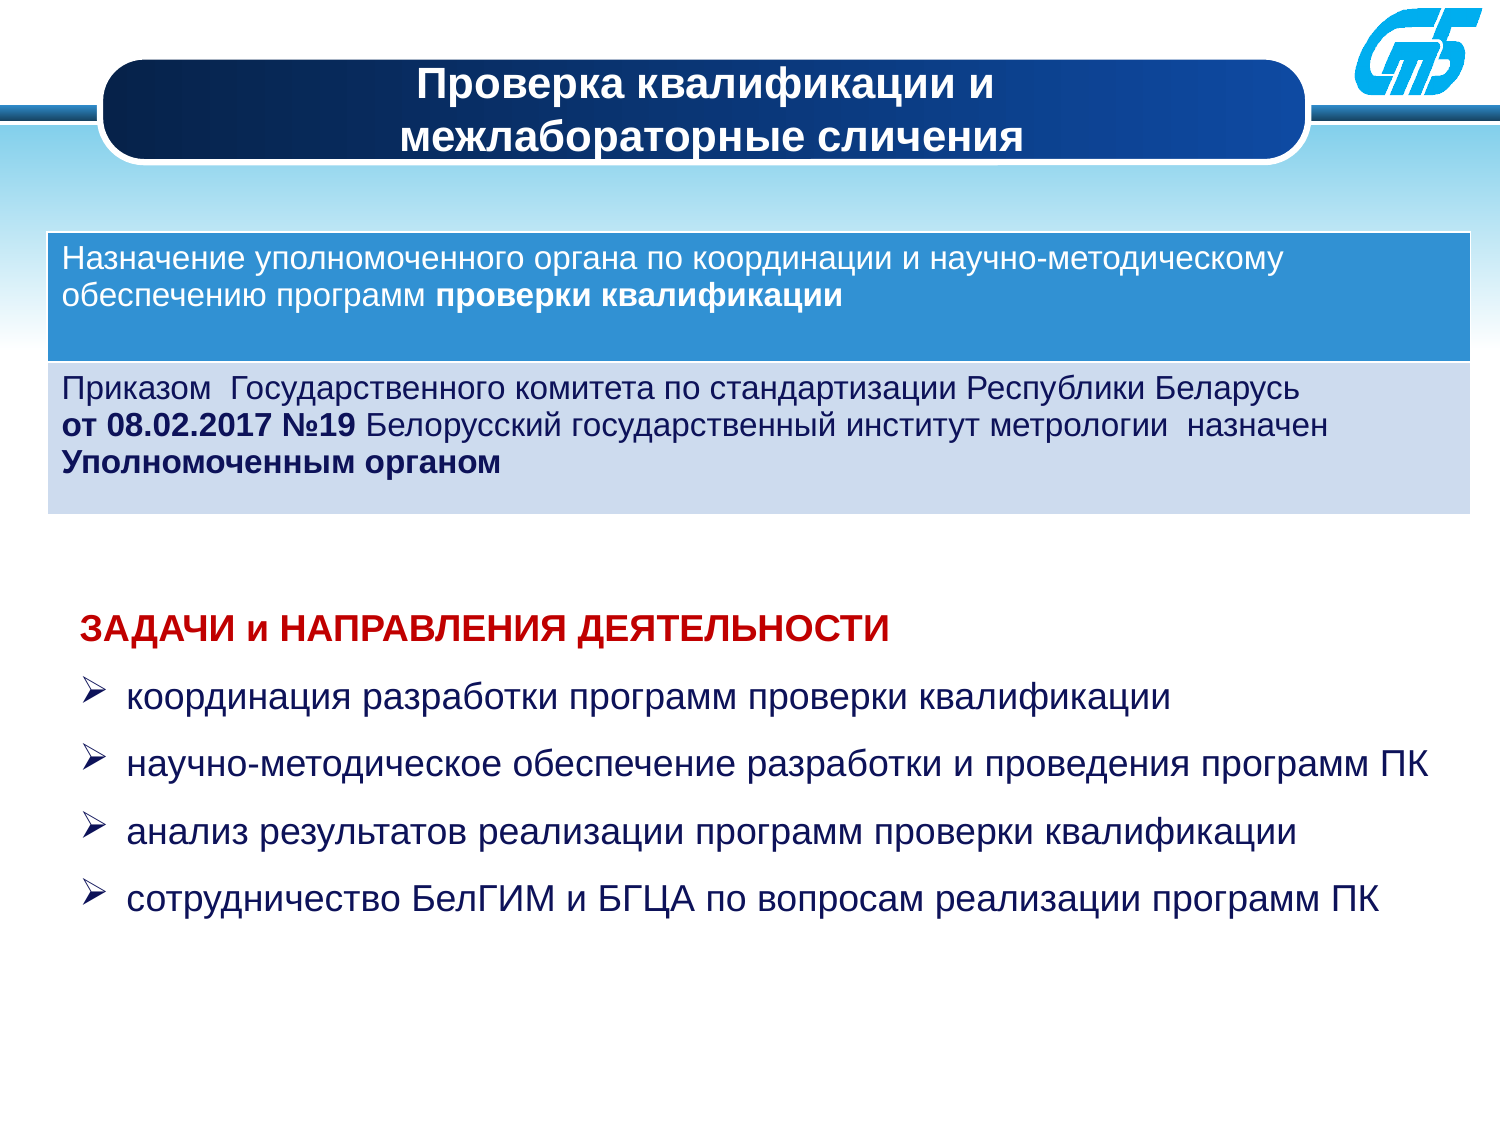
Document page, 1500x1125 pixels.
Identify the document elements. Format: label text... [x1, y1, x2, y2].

table_cell Приказом Государственного комитета по стандартизации Республики Беларусь от 08.02.2017 №19 Белорусский государственный институт метрологии назначен Уполномоченным органом [48, 363, 1470, 514]
picture [1430, 57, 1449, 76]
picture [1352, 7, 1417, 96]
picture [1371, 28, 1442, 75]
table_header Назначение уполномоченного органа по координации и научно-методическому обеспечению программ проверки квалификации [48, 233, 1470, 361]
picture [1404, 61, 1421, 96]
picture [1435, 7, 1444, 27]
text_box ЗАДАЧИ и НАПРАВЛЕНИЯ ДЕЯТЕЛЬНОСТИ координация разработки программ проверки квалификации научно-методическое обеспечение разработки и проведения программ ПК анализ результатов реализации программ проверки квалификации сотрудничество БелГИМ и БГЦА по вопросам реализации программ ПК [64, 574, 1483, 927]
picture [1436, 12, 1483, 96]
text_box Проверка квалификации и межлабораторные сличения [137, 61, 1288, 154]
picture [1386, 61, 1402, 96]
